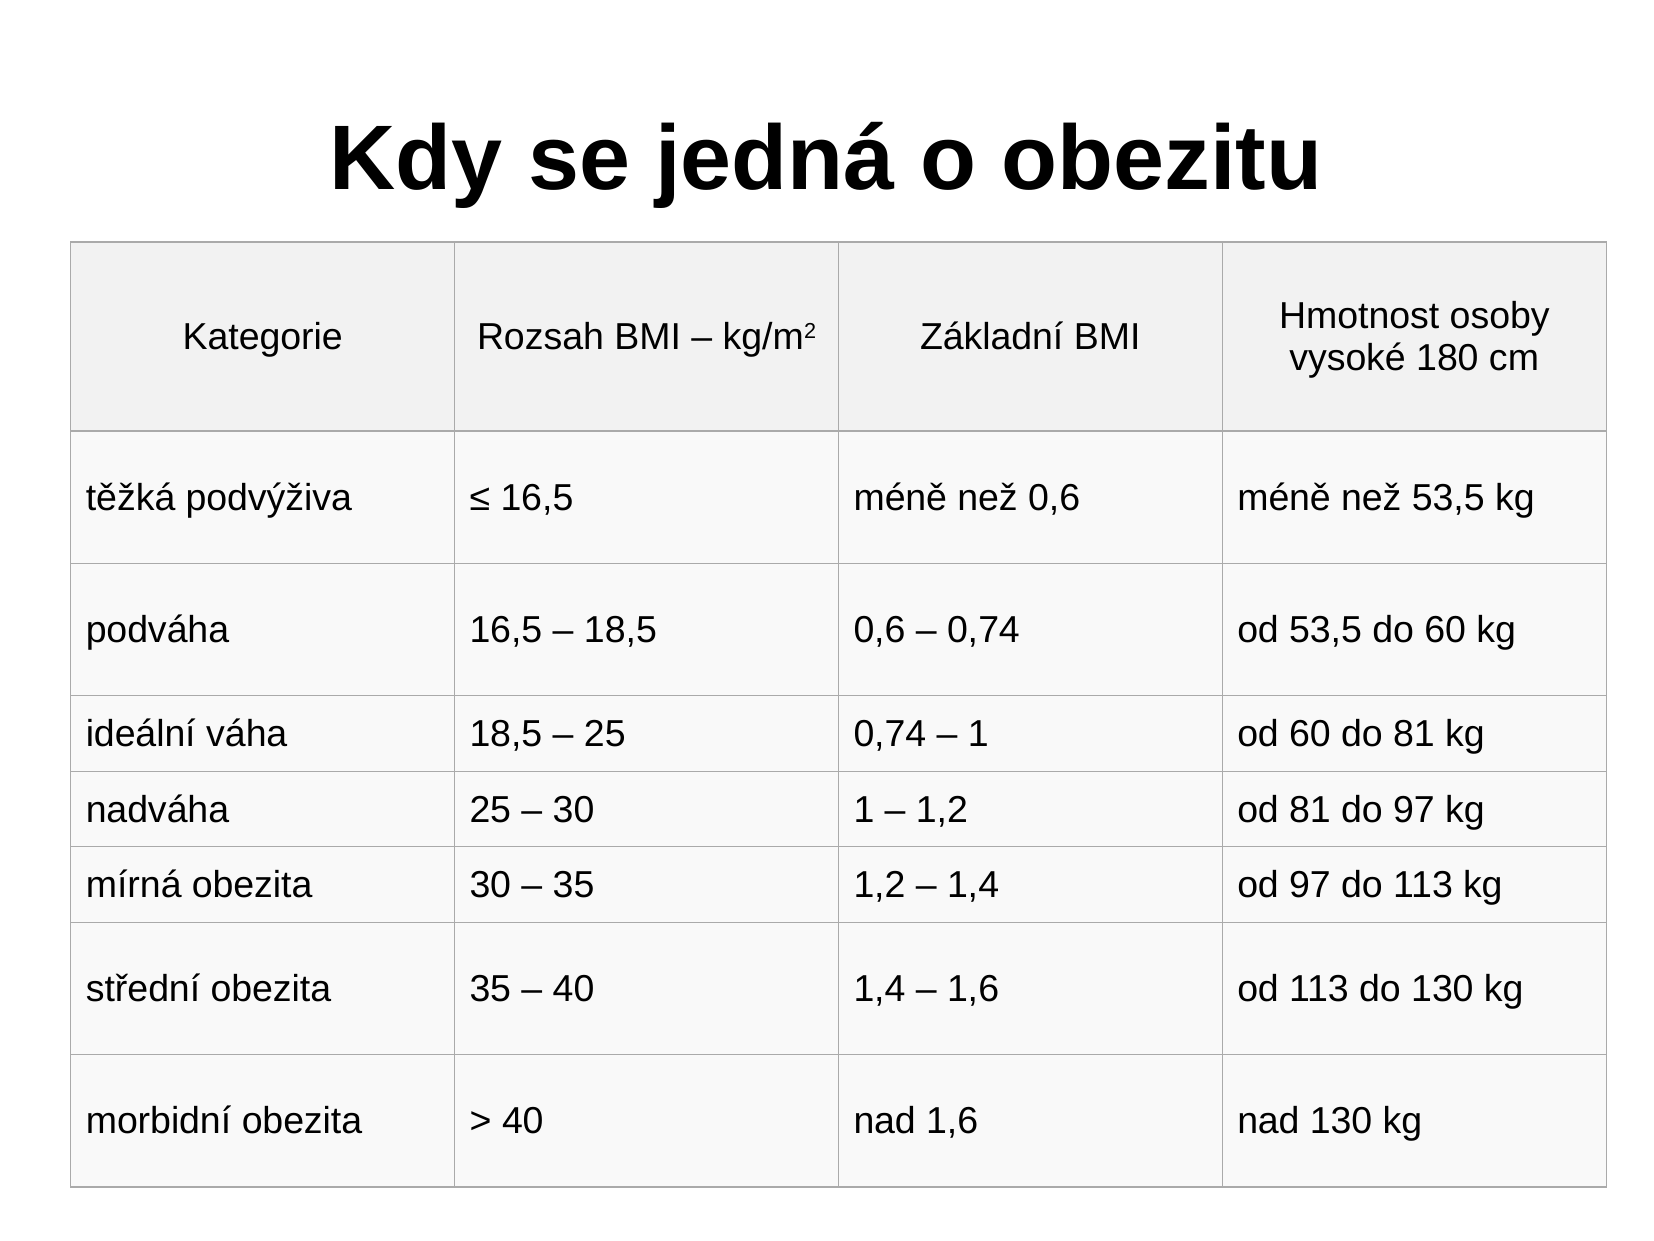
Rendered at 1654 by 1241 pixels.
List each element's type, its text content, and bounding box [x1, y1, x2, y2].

table_cell 25 – 30 [455, 772, 838, 846]
table_cell méně než 0,6 [839, 432, 1222, 563]
table_cell od 81 do 97 kg [1223, 772, 1606, 846]
table_cell méně než 53,5 kg [1223, 432, 1606, 563]
table_cell 1 – 1,2 [839, 772, 1222, 846]
table_cell od 97 do 113 kg [1223, 847, 1606, 922]
table_cell od 113 do 130 kg [1223, 923, 1606, 1054]
table_header Kategorie [71, 243, 454, 430]
table_cell 1,2 – 1,4 [839, 847, 1222, 922]
table_cell 0,6 – 0,74 [839, 564, 1222, 695]
table_cell nad 1,6 [839, 1055, 1222, 1186]
table_cell od 60 do 81 kg [1223, 696, 1606, 771]
table_cell ideální váha [71, 696, 454, 771]
table_header Hmotnost osoby vysoké 180 cm [1223, 243, 1606, 430]
table_cell střední obezita [71, 923, 454, 1054]
table_cell 0,74 – 1 [839, 696, 1222, 771]
table_cell těžká podvýživa [71, 432, 454, 563]
table_header Základní BMI [839, 243, 1222, 430]
table_cell morbidní obezita [71, 1055, 454, 1186]
table_cell 30 – 35 [455, 847, 838, 922]
table_cell 35 – 40 [455, 923, 838, 1054]
table_cell 1,4 – 1,6 [839, 923, 1222, 1054]
table_cell podváha [71, 564, 454, 695]
table_cell ≤ 16,5 [455, 432, 838, 563]
table_header Rozsah BMI – kg/m2 [455, 243, 838, 430]
table_cell 16,5 – 18,5 [455, 564, 838, 695]
table_cell mírná obezita [71, 847, 454, 922]
title Kdy se jedná o obezitu [82, 49, 1571, 241]
table_cell od 53,5 do 60 kg [1223, 564, 1606, 695]
table_cell nadváha [71, 772, 454, 846]
table_cell > 40 [455, 1055, 838, 1186]
table_cell 18,5 – 25 [455, 696, 838, 771]
table_cell nad 130 kg [1223, 1055, 1606, 1186]
